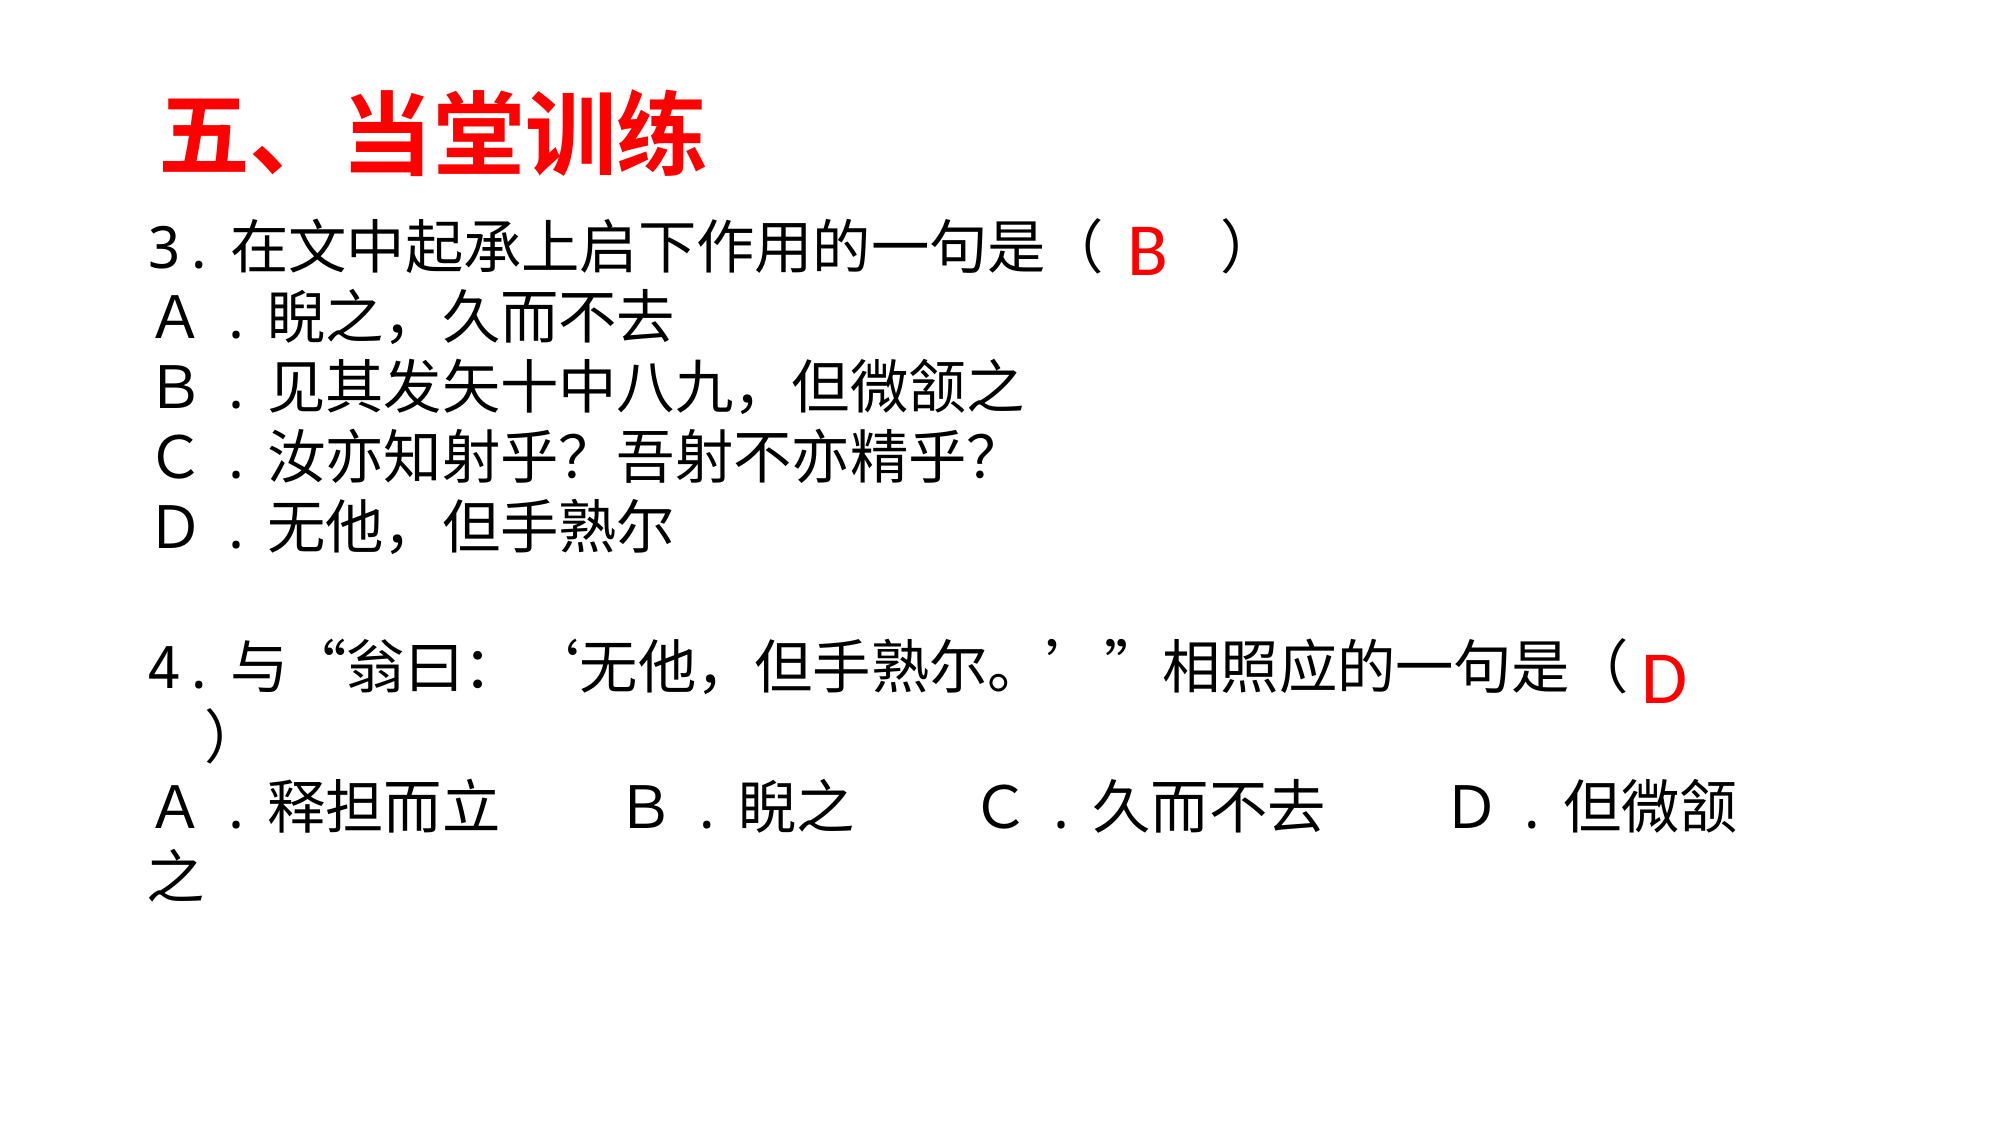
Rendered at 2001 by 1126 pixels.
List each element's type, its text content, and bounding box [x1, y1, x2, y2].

text_box 五、当堂训练 [137, 66, 1352, 197]
text_box 3.在文中起承上启下作用的一句是（ ） Ａ.睨之，久而不去 Ｂ.见其发矢十中八九，但微颔之 Ｃ.汝亦知射乎？吾射不亦精乎？ Ｄ.无他，但手熟尔 4.与“翁曰：‘无他，但手熟尔。’”相照应的一句是（ ） Ａ.释担而立 Ｂ.睨之 Ｃ.久而不去 Ｄ.但微颔之 [126, 200, 1792, 1061]
text_box B [1112, 192, 1219, 298]
text_box D [1626, 621, 1733, 727]
